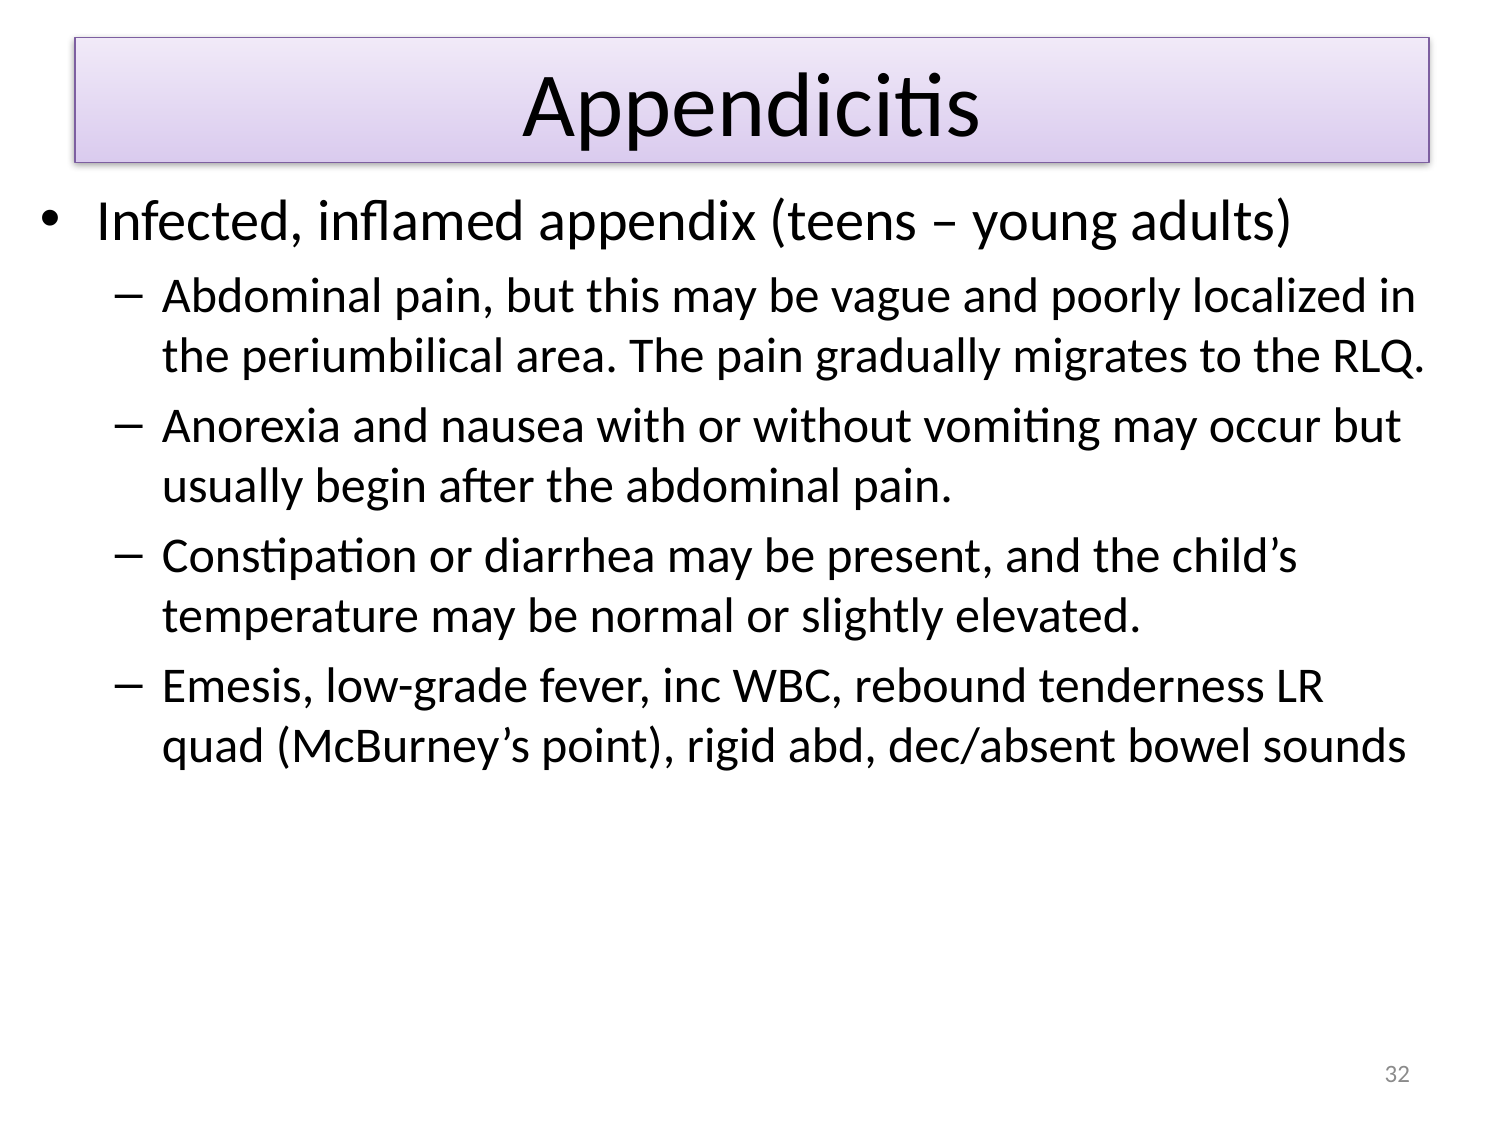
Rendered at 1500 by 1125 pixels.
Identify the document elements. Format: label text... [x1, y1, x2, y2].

slide_number 32 [1074, 1042, 1425, 1103]
list Infected, inflamed appendix (teens – young adults) Abdominal pain, but this may be vague and poorly localized in the periumbilical area. The pain gradually migrates to the RLQ. Anorexia and nausea with or without vomiting may occur but usually begin after the abdominal pain. Constipation or diarrhea may be present, and the child’s temperature may be normal or slightly elevated. Emesis, low-grade fever, inc WBC, rebound tenderness LR quad (McBurney’s point), rigid abd, dec/absent bowel sounds [24, 174, 1450, 1013]
title Appendicitis [74, 37, 1430, 163]
